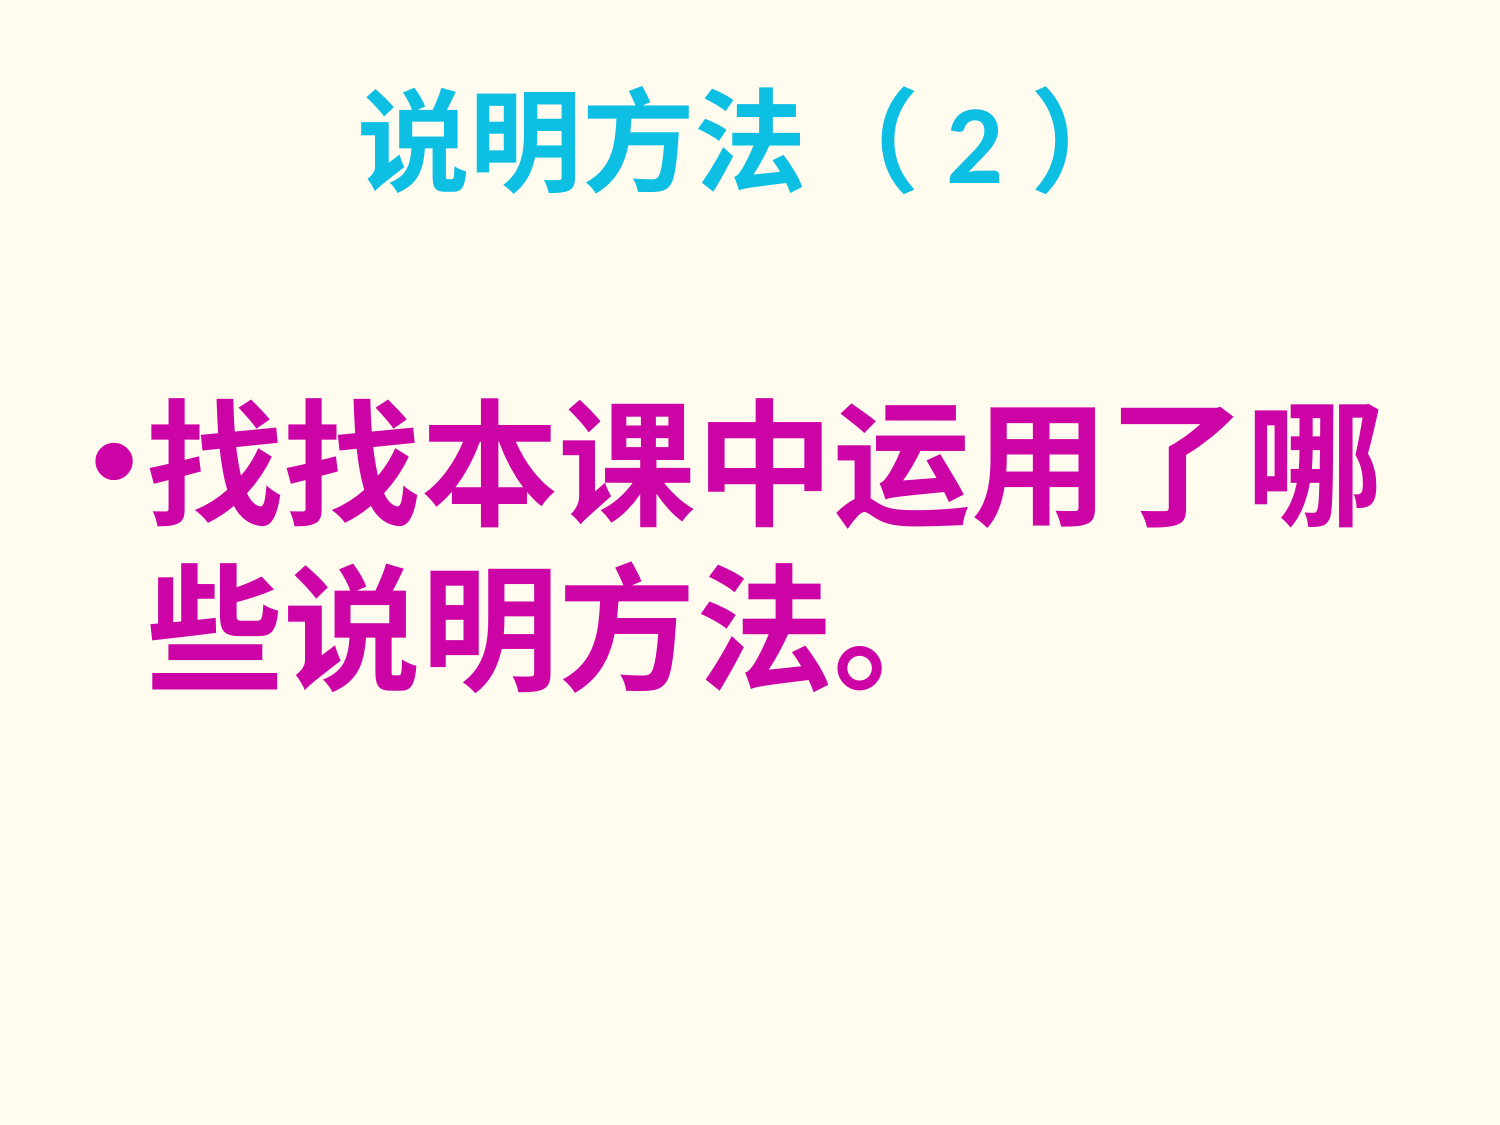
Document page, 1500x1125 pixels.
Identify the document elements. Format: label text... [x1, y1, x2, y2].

list 找找本课中运用了哪些说明方法。 [75, 262, 1425, 1005]
title 说明方法（2） [75, 45, 1425, 233]
